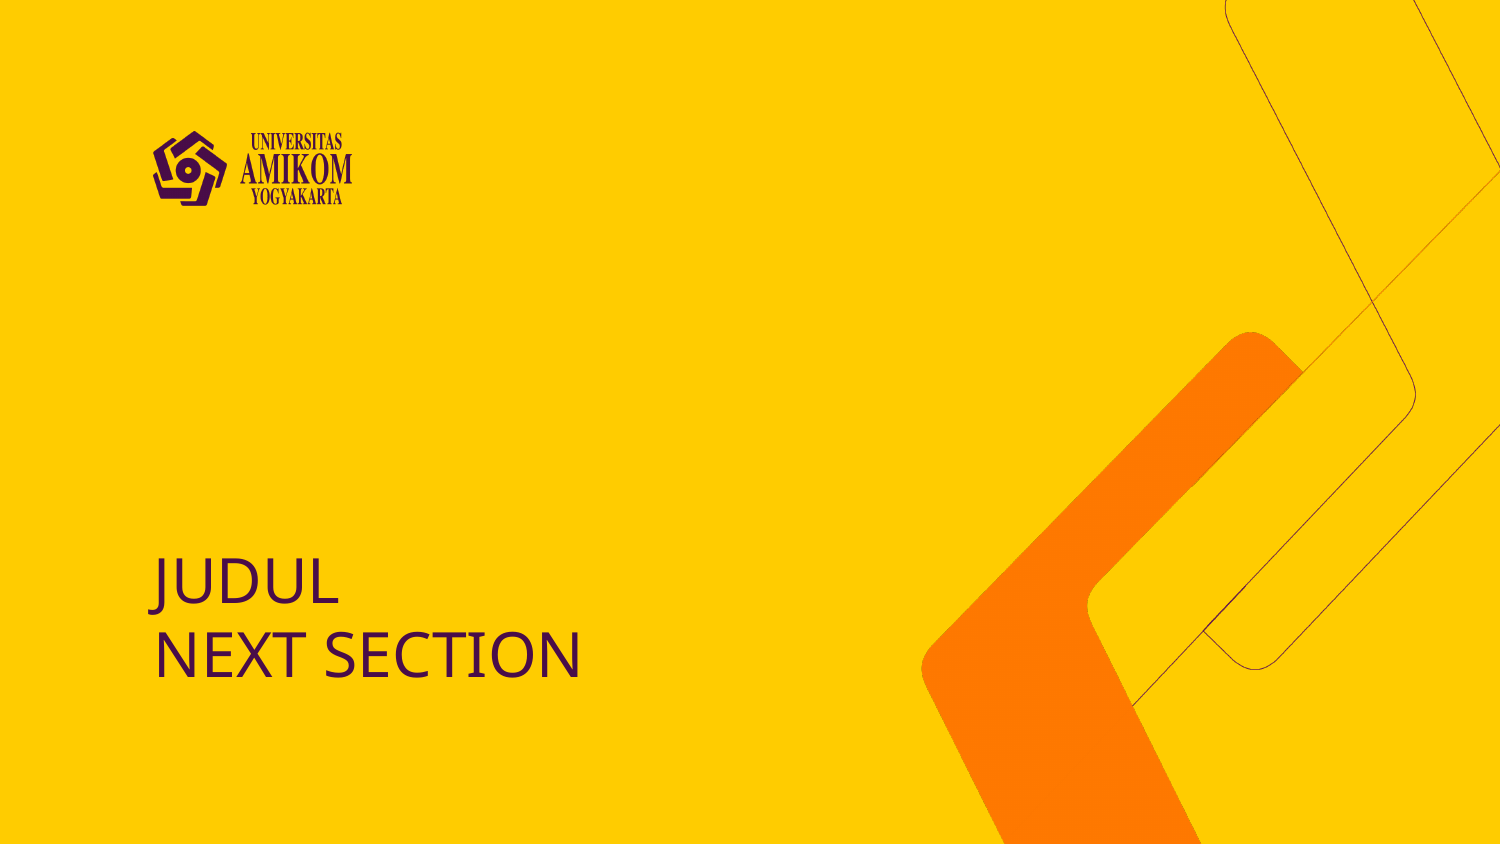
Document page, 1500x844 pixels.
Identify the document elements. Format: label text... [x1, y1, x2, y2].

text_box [797, 0, 1500, 844]
text_box JUDUL NEXT SECTION [153, 544, 622, 692]
picture [153, 131, 352, 206]
